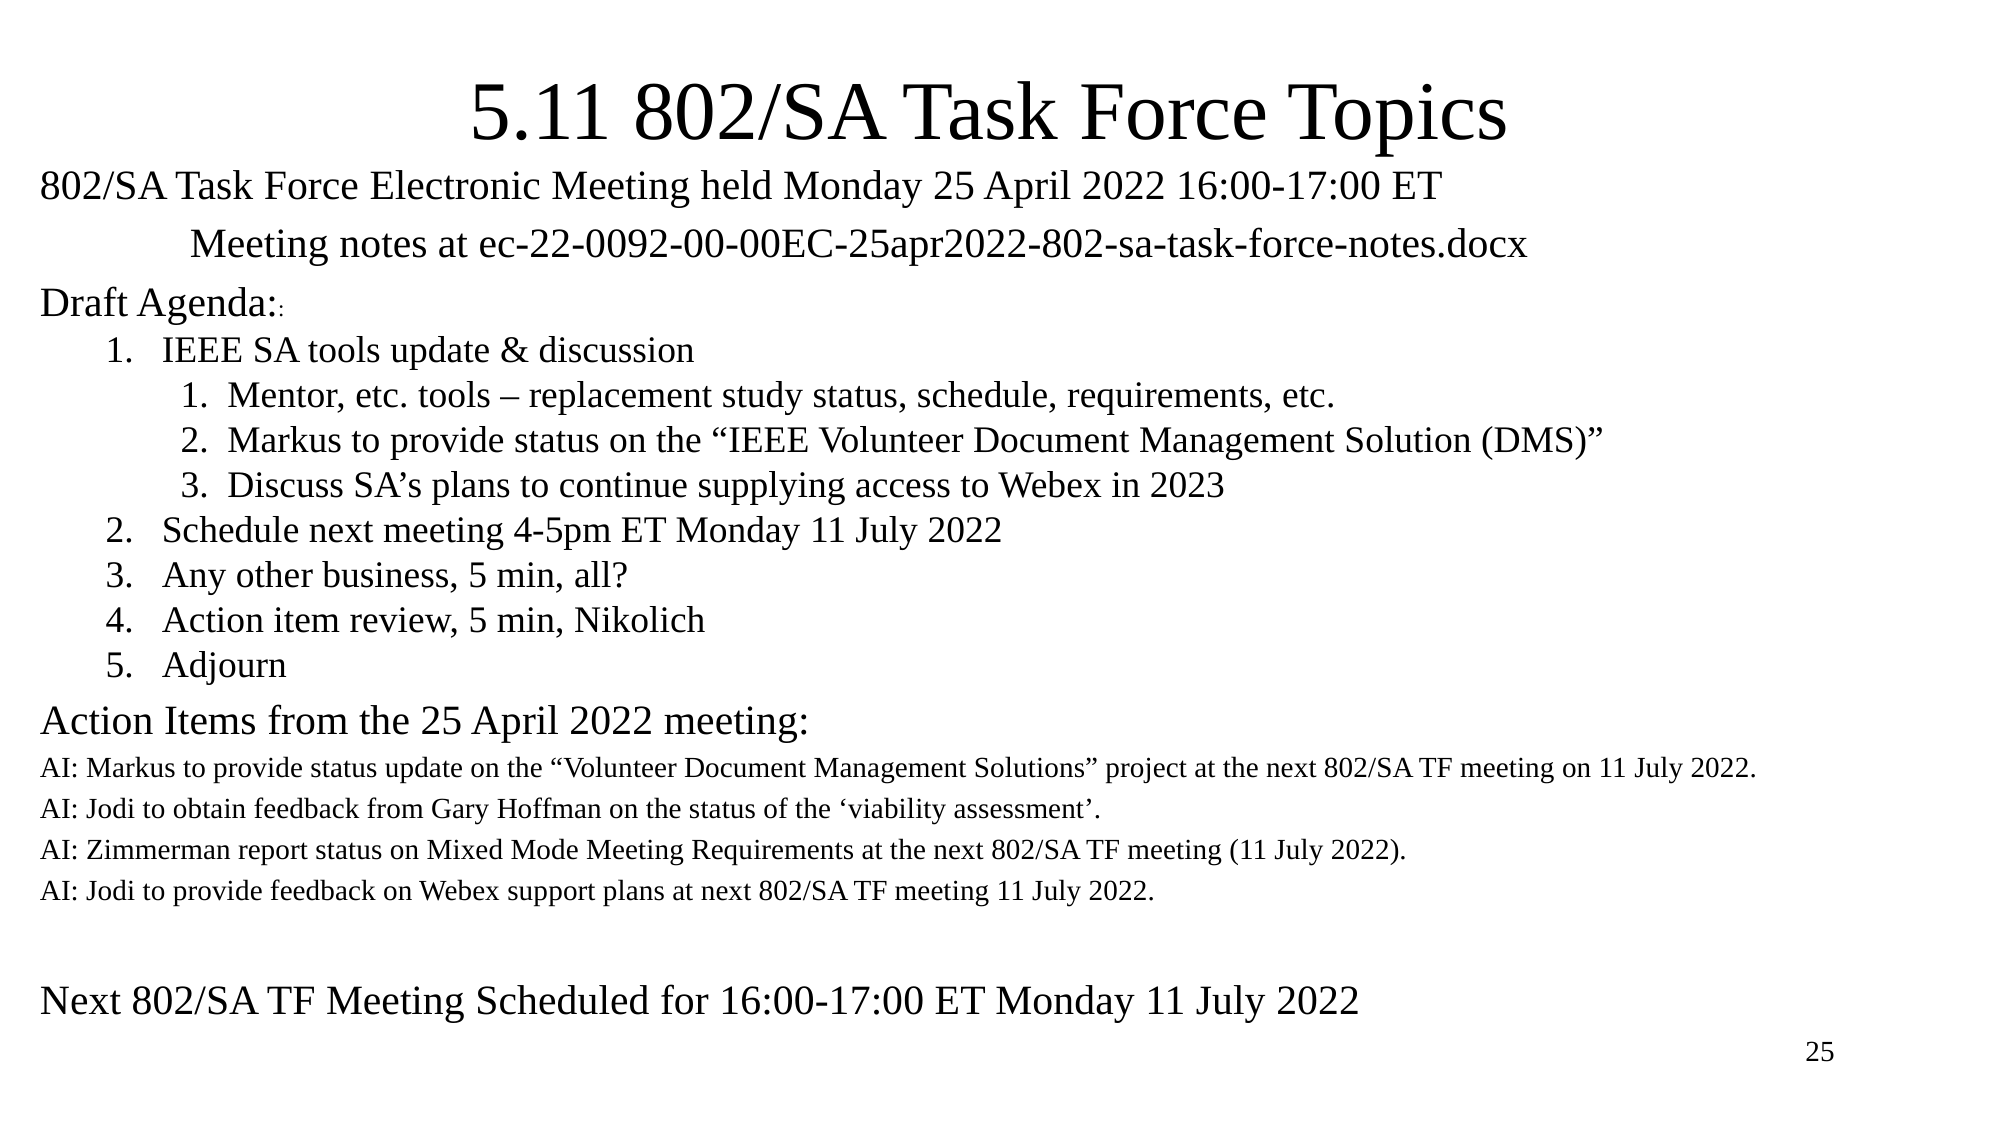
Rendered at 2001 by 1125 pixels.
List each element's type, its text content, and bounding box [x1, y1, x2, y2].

slide_number 25 [1433, 1038, 1851, 1101]
title 5.11 802/SA Task Force Topics [362, 12, 1638, 149]
list 802/SA Task Force Electronic Meeting held Monday 25 April 2022 16:00-17:00 ET Meeting notes at ec-22-0092-00-00EC-25apr2022-802-sa-task-force-notes.docx Draft Agenda:: IEEE SA tools update & discussion Mentor, etc. tools – replacement study status, schedule, requirements, etc. Markus to provide status on the “IEEE Volunteer Document Management Solution (DMS)” Discuss SA’s plans to continue supplying access to Webex in 2023 Schedule next meeting 4-5pm ET Monday 11 July 2022 Any other business, 5 min, all? Action item review, 5 min, Nikolich Adjourn Action Items from the 25 April 2022 meeting: AI: Markus to provide status update on the “Volunteer Document Management Solutions” project at the next 802/SA TF meeting on 11 July 2022. AI: Jodi to obtain feedback from Gary Hoffman on the status of the ‘viability assessment’. AI: Zimmerman report status on Mixed Mode Meeting Requirements at the next 802/SA TF meeting (11 July 2022). AI: Jodi to provide feedback on Webex support plans at next 802/SA TF meeting 11 July 2022. Next 802/SA TF Meeting Scheduled for 16:00-17:00 ET Monday 11 July 2022 [24, 149, 1901, 1038]
